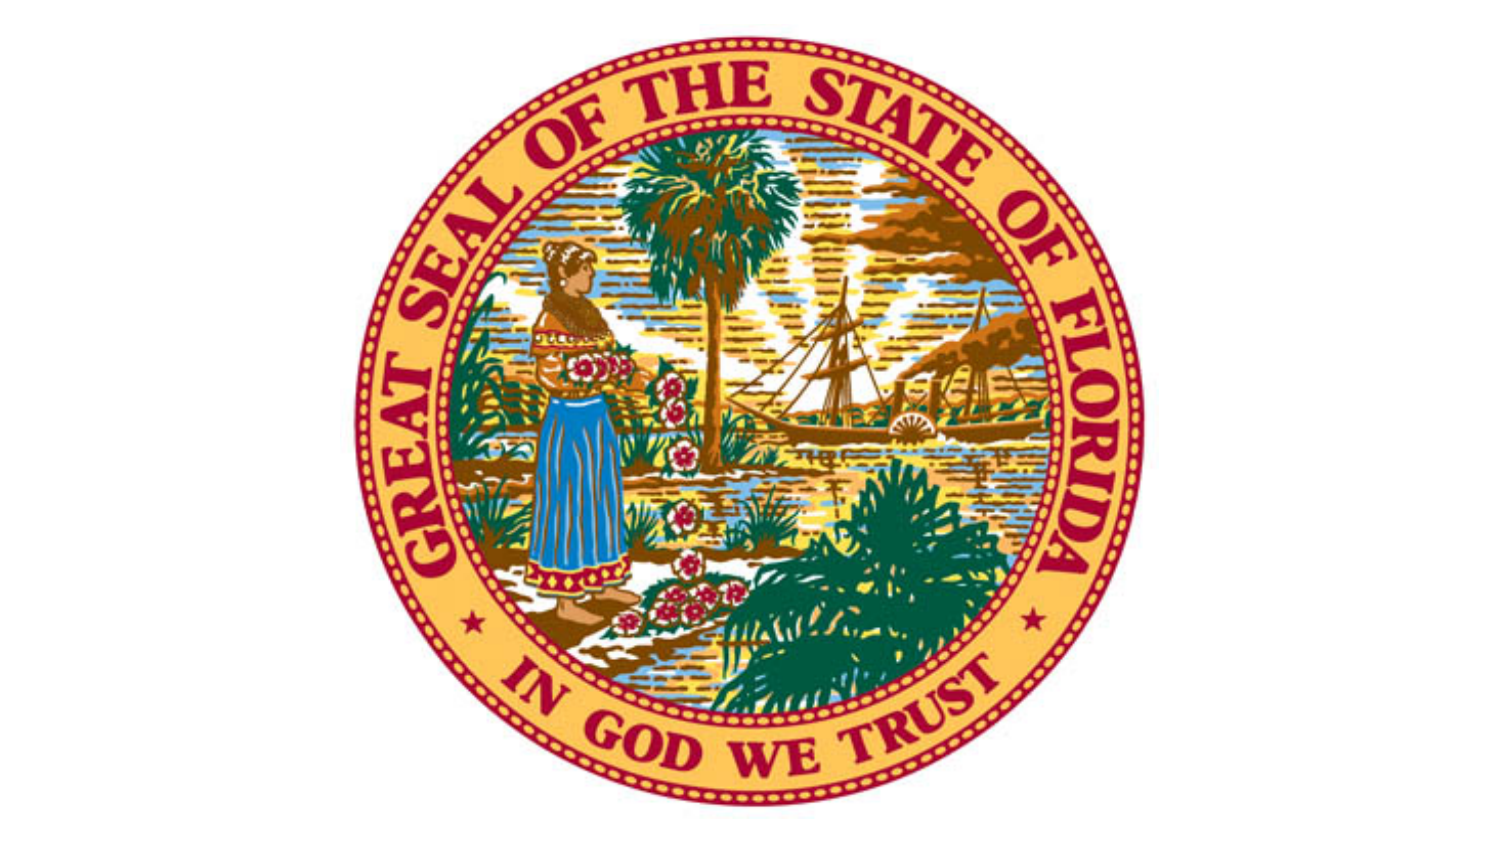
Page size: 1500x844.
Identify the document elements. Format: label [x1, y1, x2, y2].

picture [340, 24, 1160, 819]
